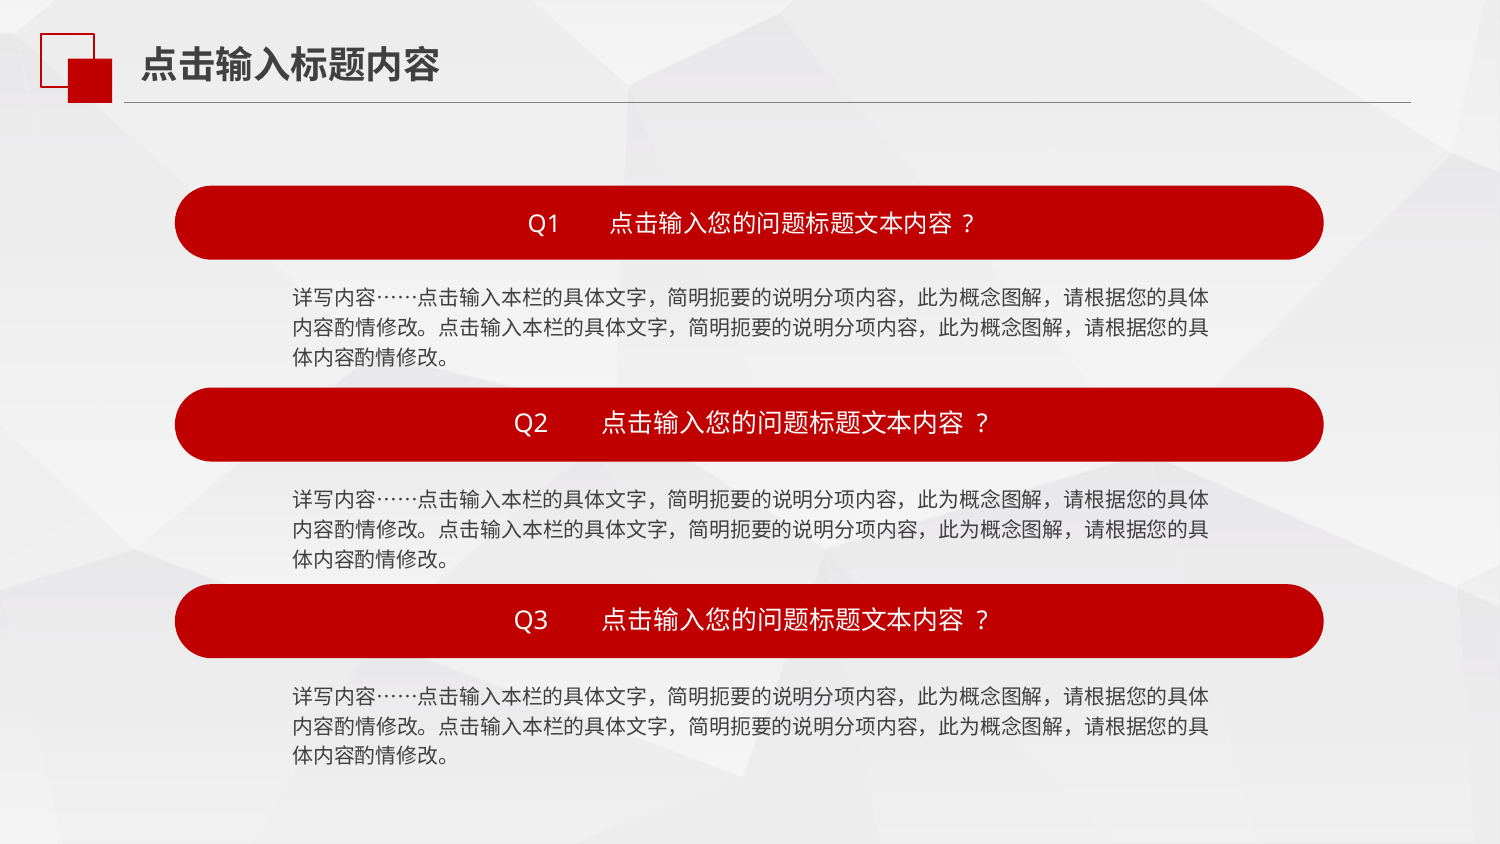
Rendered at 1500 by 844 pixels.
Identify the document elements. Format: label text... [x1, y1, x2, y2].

text_box 详写内容……点击输入本栏的具体文字，简明扼要的说明分项内容，此为概念图解，请根据您的具体内容酌情修改。点击输入本栏的具体文字，简明扼要的说明分项内容，此为概念图解，请根据您的具体内容酌情修改。 [292, 279, 1209, 370]
text_box [174, 584, 1324, 659]
picture [0, 0, 1500, 844]
text_box Q2 点击输入您的问题标题文本内容 ? [502, 399, 999, 450]
text_box 点击输入标题内容 [140, 32, 491, 95]
text_box [174, 387, 1324, 462]
text_box 详写内容……点击输入本栏的具体文字，简明扼要的说明分项内容，此为概念图解，请根据您的具体内容酌情修改。点击输入本栏的具体文字，简明扼要的说明分项内容，此为概念图解，请根据您的具体内容酌情修改。 [292, 678, 1209, 769]
text_box 详写内容……点击输入本栏的具体文字，简明扼要的说明分项内容，此为概念图解，请根据您的具体内容酌情修改。点击输入本栏的具体文字，简明扼要的说明分项内容，此为概念图解，请根据您的具体内容酌情修改。 [292, 481, 1209, 572]
text_box [174, 185, 1324, 260]
text_box Q1 点击输入您的问题标题文本内容 ? [502, 197, 999, 248]
text_box Q3 点击输入您的问题标题文本内容 ? [502, 595, 999, 647]
